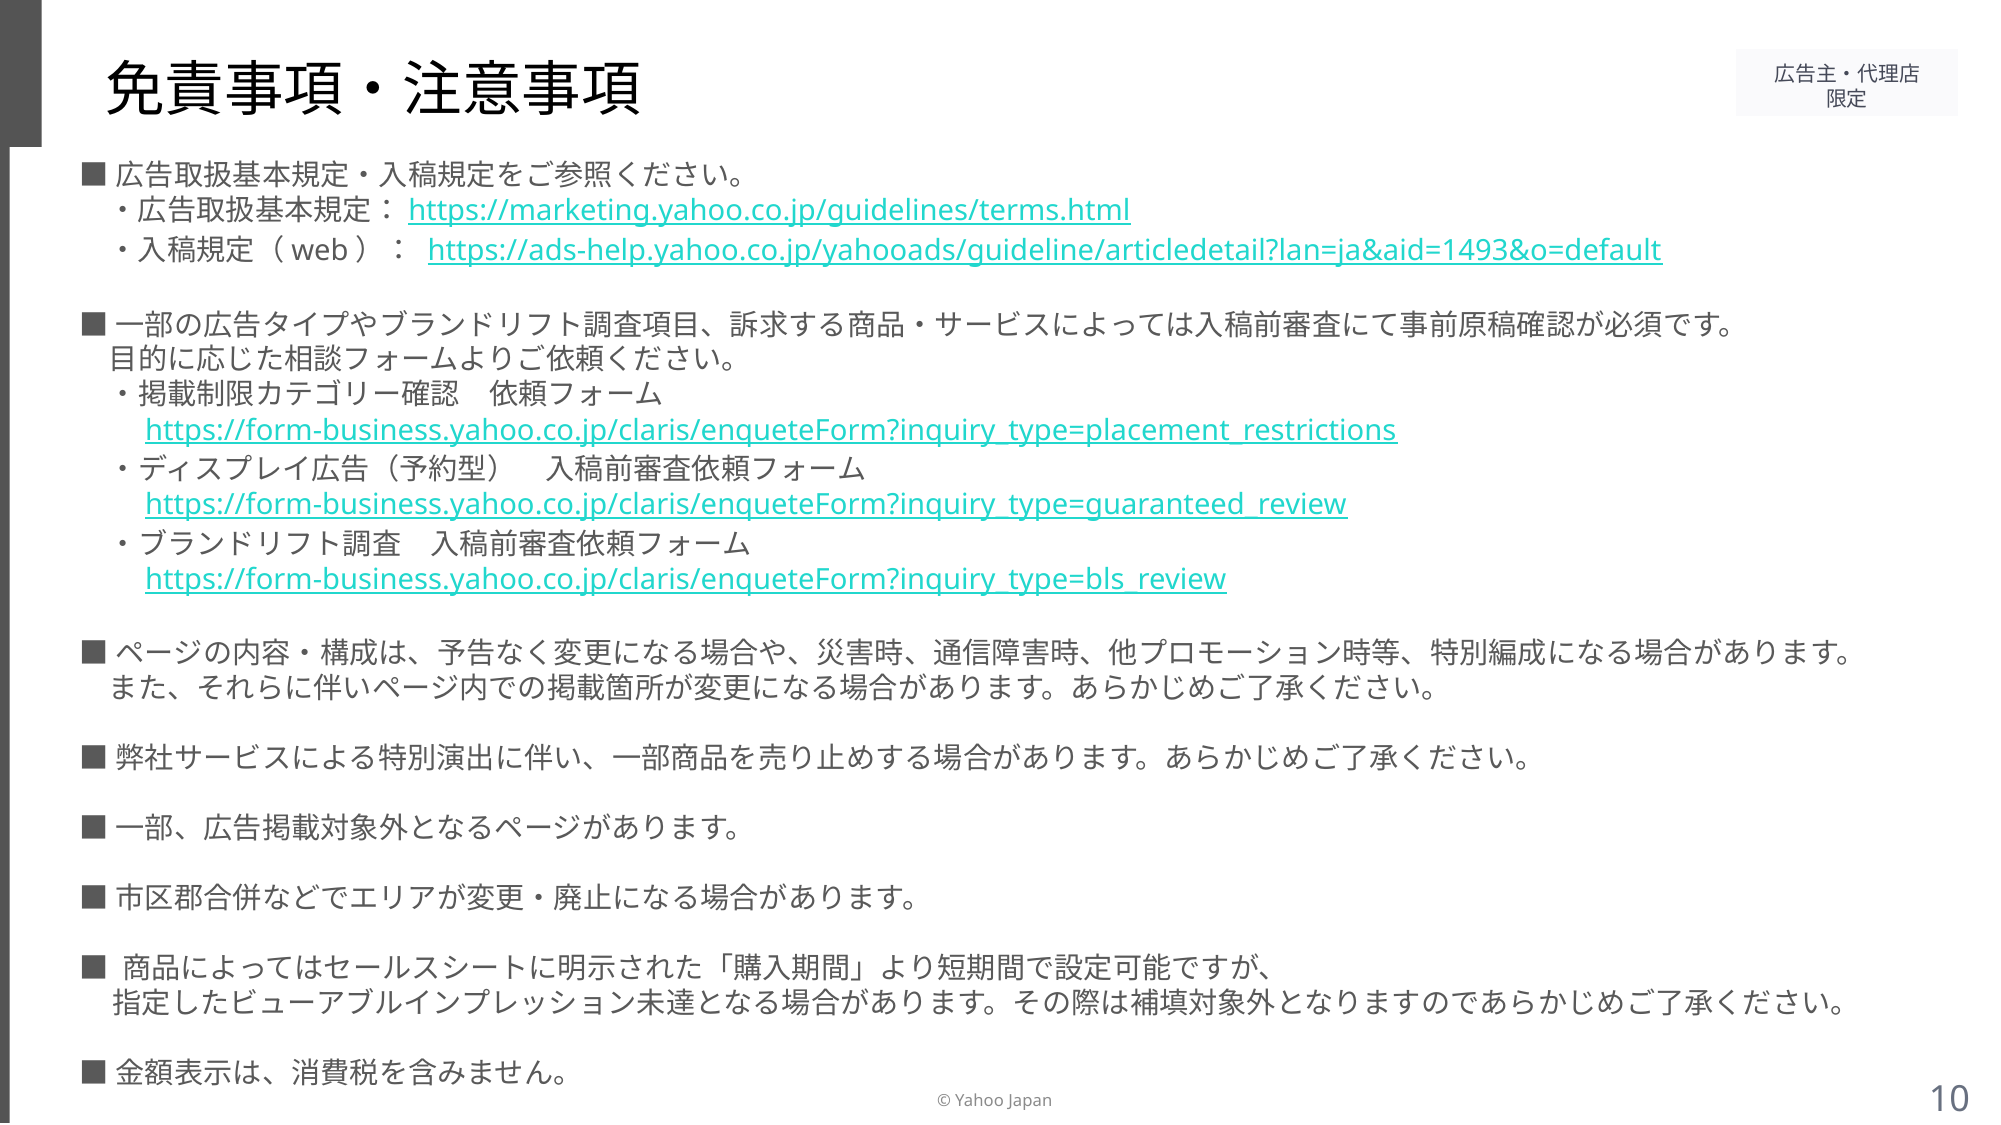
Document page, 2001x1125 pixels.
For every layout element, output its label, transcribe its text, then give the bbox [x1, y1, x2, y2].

text_box ■広告取扱基本規定・入稿規定をご参照ください。 ・広告取扱基本規定：https://marketing.yahoo.co.jp/guidelines/terms.html ・入稿規定（web）： https://ads-help.yahoo.co.jp/yahooads/guideline/articledetail?lan=ja&aid=1493&o=default ■一部の広告タイプやブランドリフト調査項目、訴求する商品・サービスによっては入稿前審査にて事前原稿確認が必須です。 目的に応じた相談フォームよりご依頼ください。 ・掲載制限カテゴリー確認 依頼フォーム https://form-business.yahoo.co.jp/claris/enqueteForm?inquiry_type=placement_restrictions ・ディスプレイ広告（予約型） 入稿前審査依頼フォーム https://form-business.yahoo.co.jp/claris/enqueteForm?inquiry_type=guaranteed_review ・ブランドリフト調査 入稿前審査依頼フォーム https://form-business.yahoo.co.jp/claris/enqueteForm?inquiry_type=bls_review ■ページの内容・構成は、予告なく変更になる場合や、災害時、通信障害時、他プロモーション時等、特別編成になる場合があります。 また、それらに伴いページ内での掲載箇所が変更になる場合があります。あらかじめご了承ください。 ■弊社サービスによる特別演出に伴い、一部商品を売り止めする場合があります。あらかじめご了承ください。 ■一部、広告掲載対象外となるページがあります。 ■市区郡合併などでエリアが変更・廃止になる場合があります。 ■ 商品によってはセールスシートに明示された「購入期間」より短期間で設定可能ですが、 指定したビューアブルインプレッション未達となる場合があります。その際は補填対象外となりますのであらかじめご了承ください。 ■金額表示は、消費税を含みません。 [64, 149, 1936, 1097]
title 免責事項・注意事項 [90, 42, 1705, 130]
